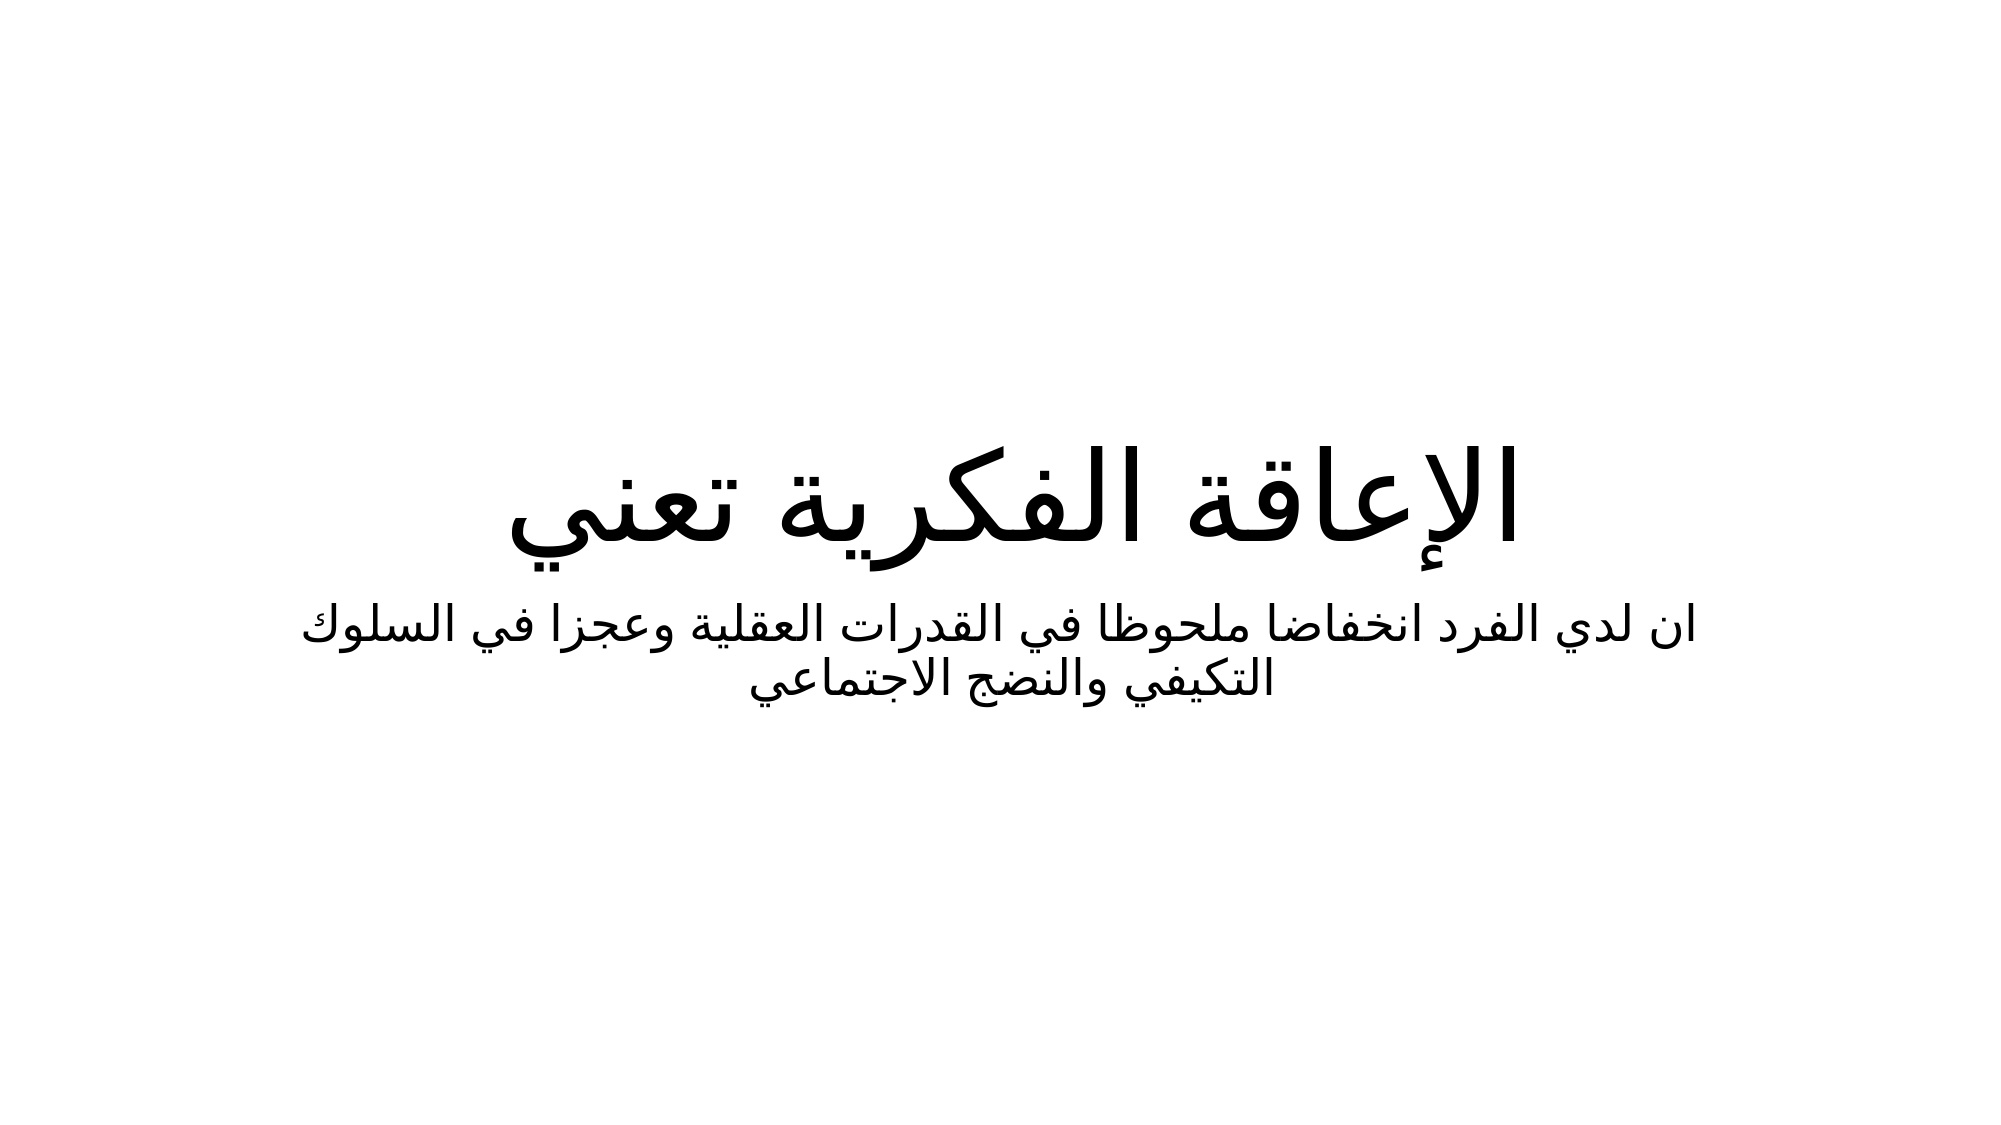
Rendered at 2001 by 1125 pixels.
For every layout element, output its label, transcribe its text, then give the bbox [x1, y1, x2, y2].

subtitle ان لدي الفرد انخفاضا ملحوظا في القدرات العقلية وعجزا في السلوك التكيفي والنضج الاجتماعي [249, 590, 1750, 863]
title الإعاقة الفكرية تعني [249, 184, 1750, 576]
